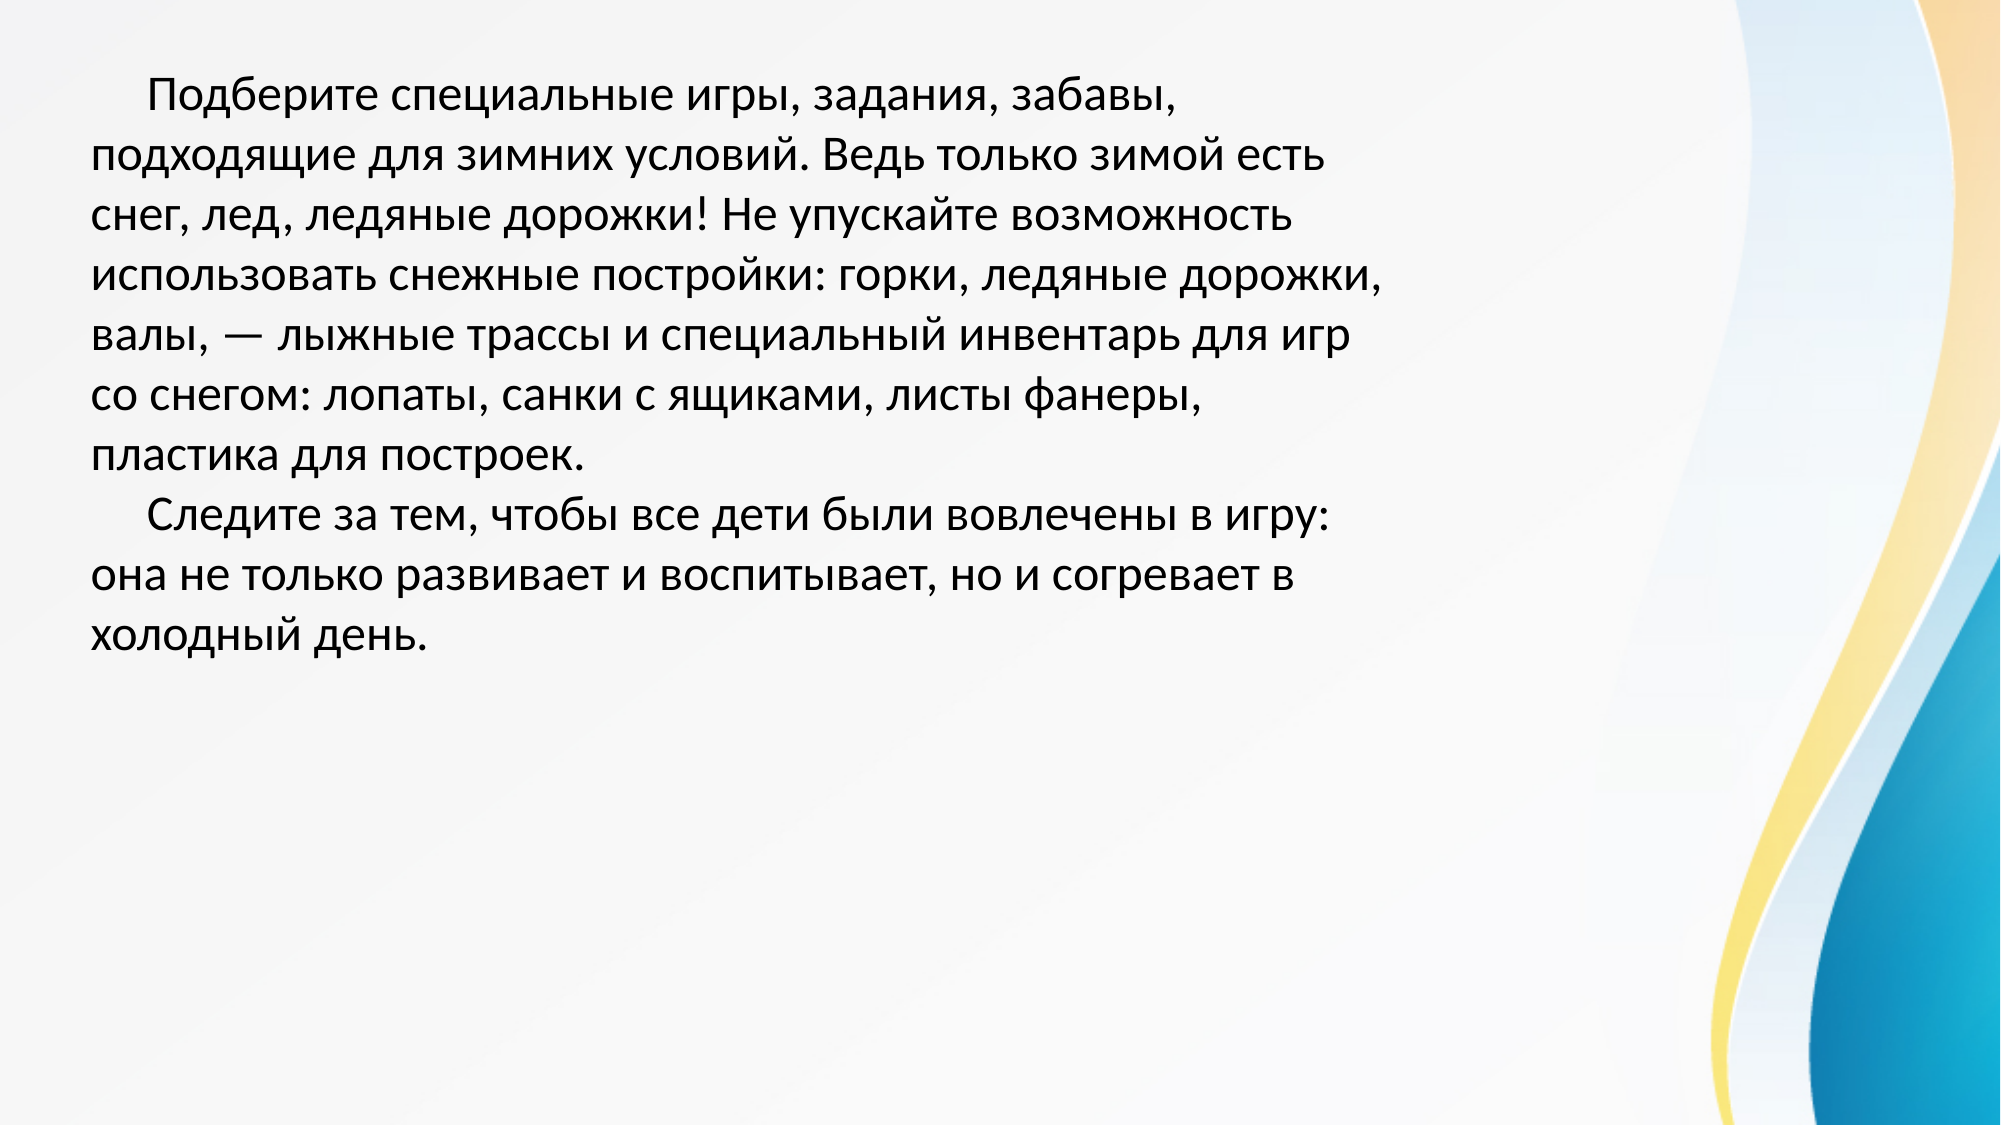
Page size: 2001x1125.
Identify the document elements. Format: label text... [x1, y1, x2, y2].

text_box Подберите специальные игры, задания, забавы, подходящие для зимних условий. Ведь только зимой есть снег, лед, ледяные дорожки! Не упускайте возможность использовать снежные постройки: горки, ледяные дорожки, валы, — лыжные трассы и специальный инвентарь для игр со снегом: лопаты, санки с ящиками, листы фанеры, пластика для построек. Следите за тем, чтобы все дети были вовлечены в игру: она не только развивает и воспитывает, но и согревает в холодный день. [75, 52, 1415, 668]
picture [0, 0, 2001, 1125]
